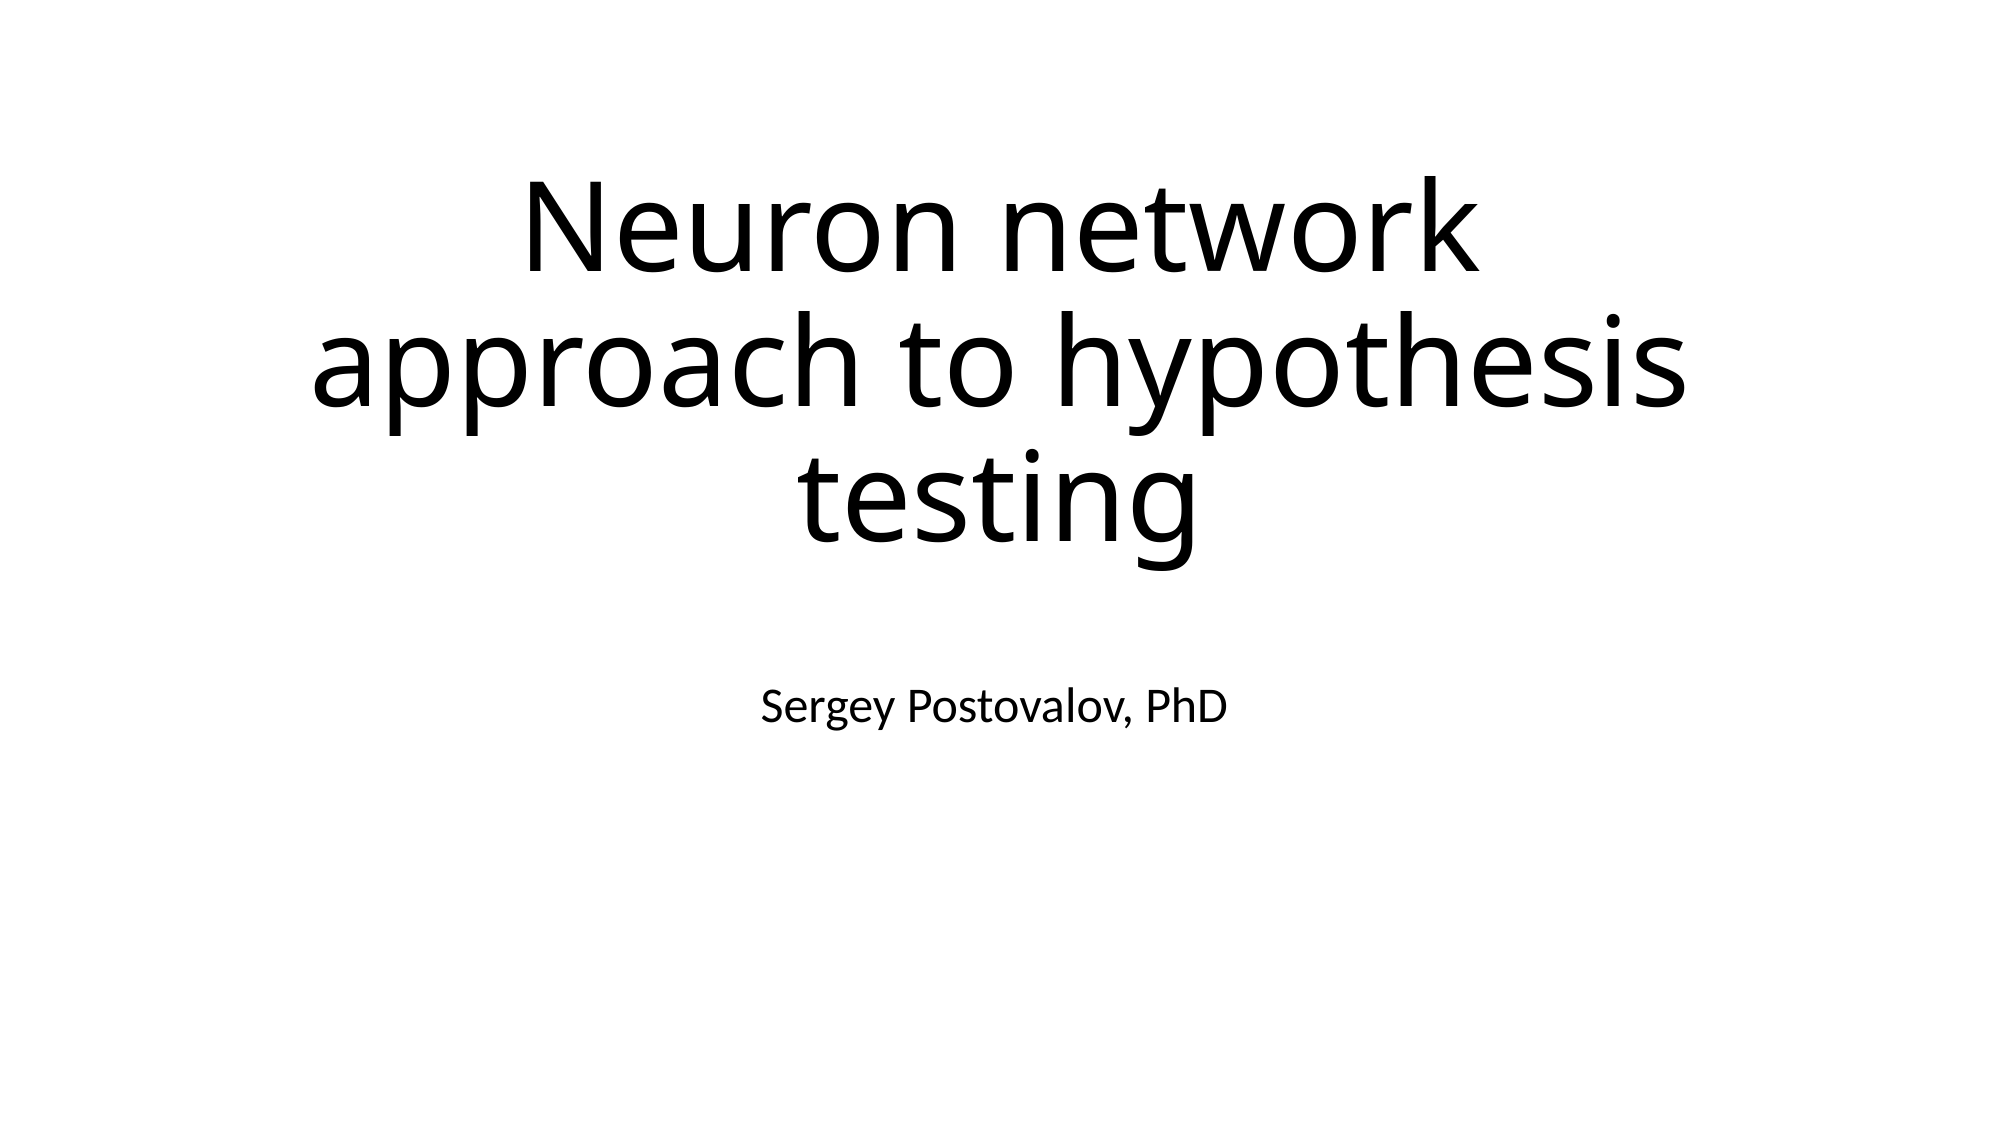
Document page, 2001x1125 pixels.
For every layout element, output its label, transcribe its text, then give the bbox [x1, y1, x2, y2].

subtitle Sergey Postovalov, PhD [249, 590, 1750, 863]
title Neuron network approach to hypothesis testing [249, 184, 1750, 576]
